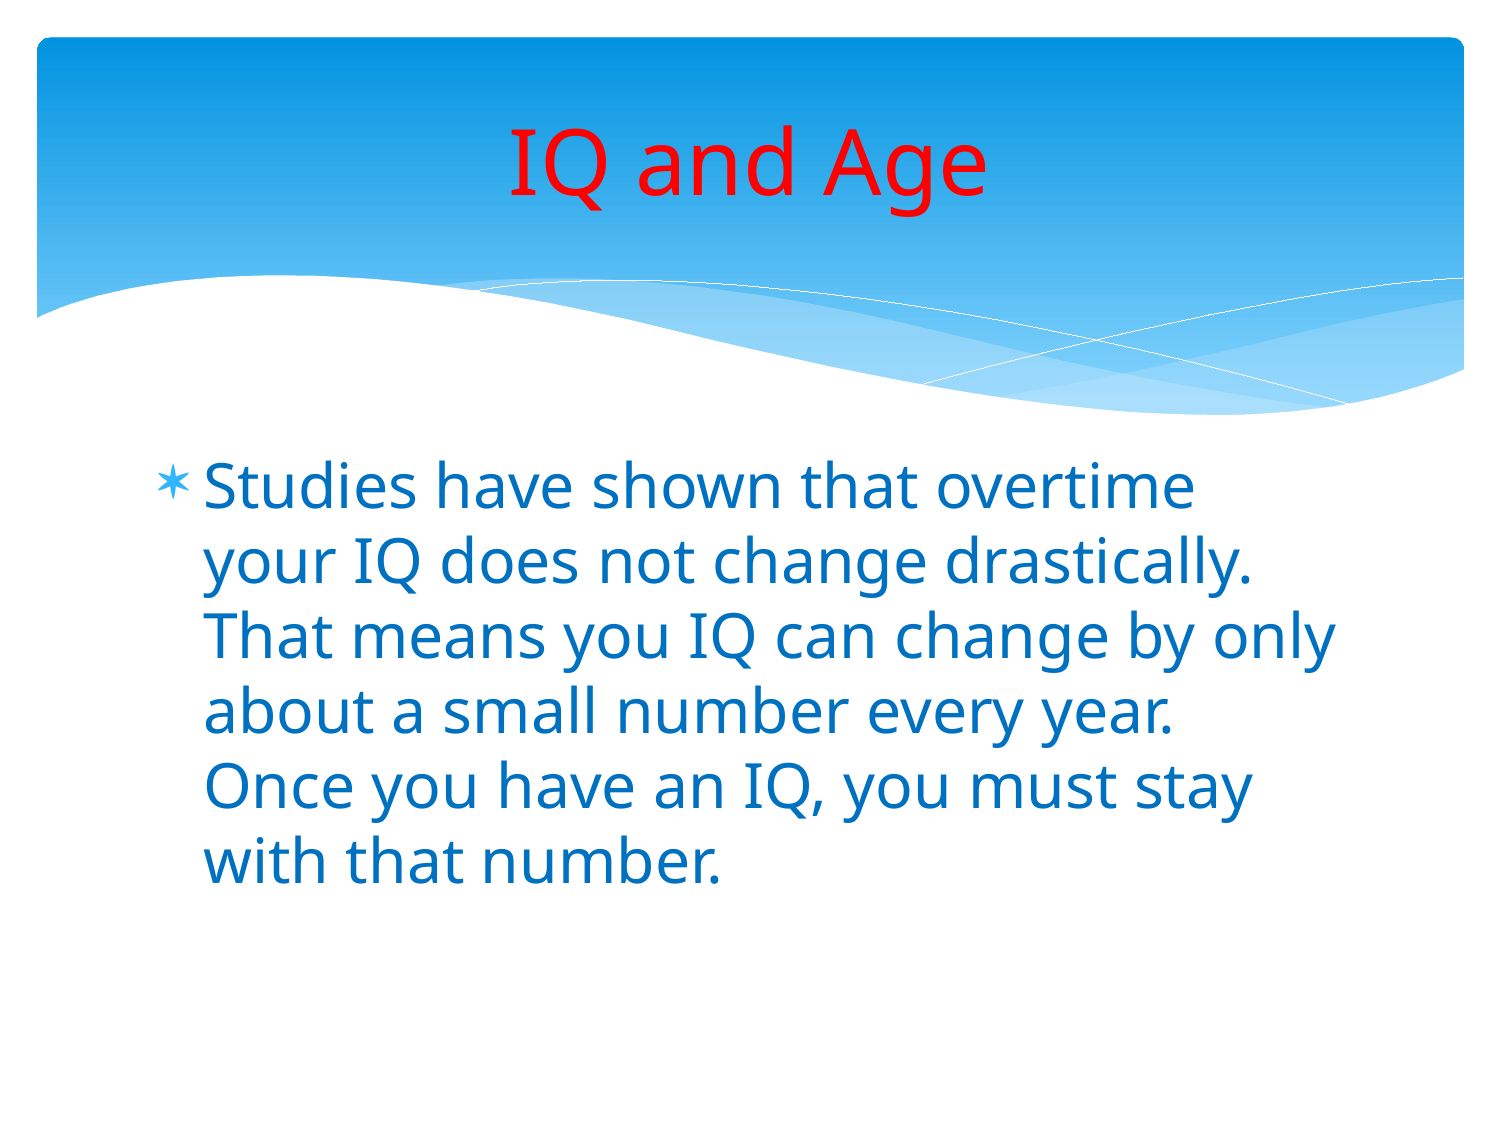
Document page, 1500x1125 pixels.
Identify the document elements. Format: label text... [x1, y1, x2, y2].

title IQ and Age [75, 55, 1425, 261]
list Studies have shown that overtime your IQ does not change drastically. That means you IQ can change by only about a small number every year. Once you have an IQ, you must stay with that number. [143, 438, 1359, 1005]
